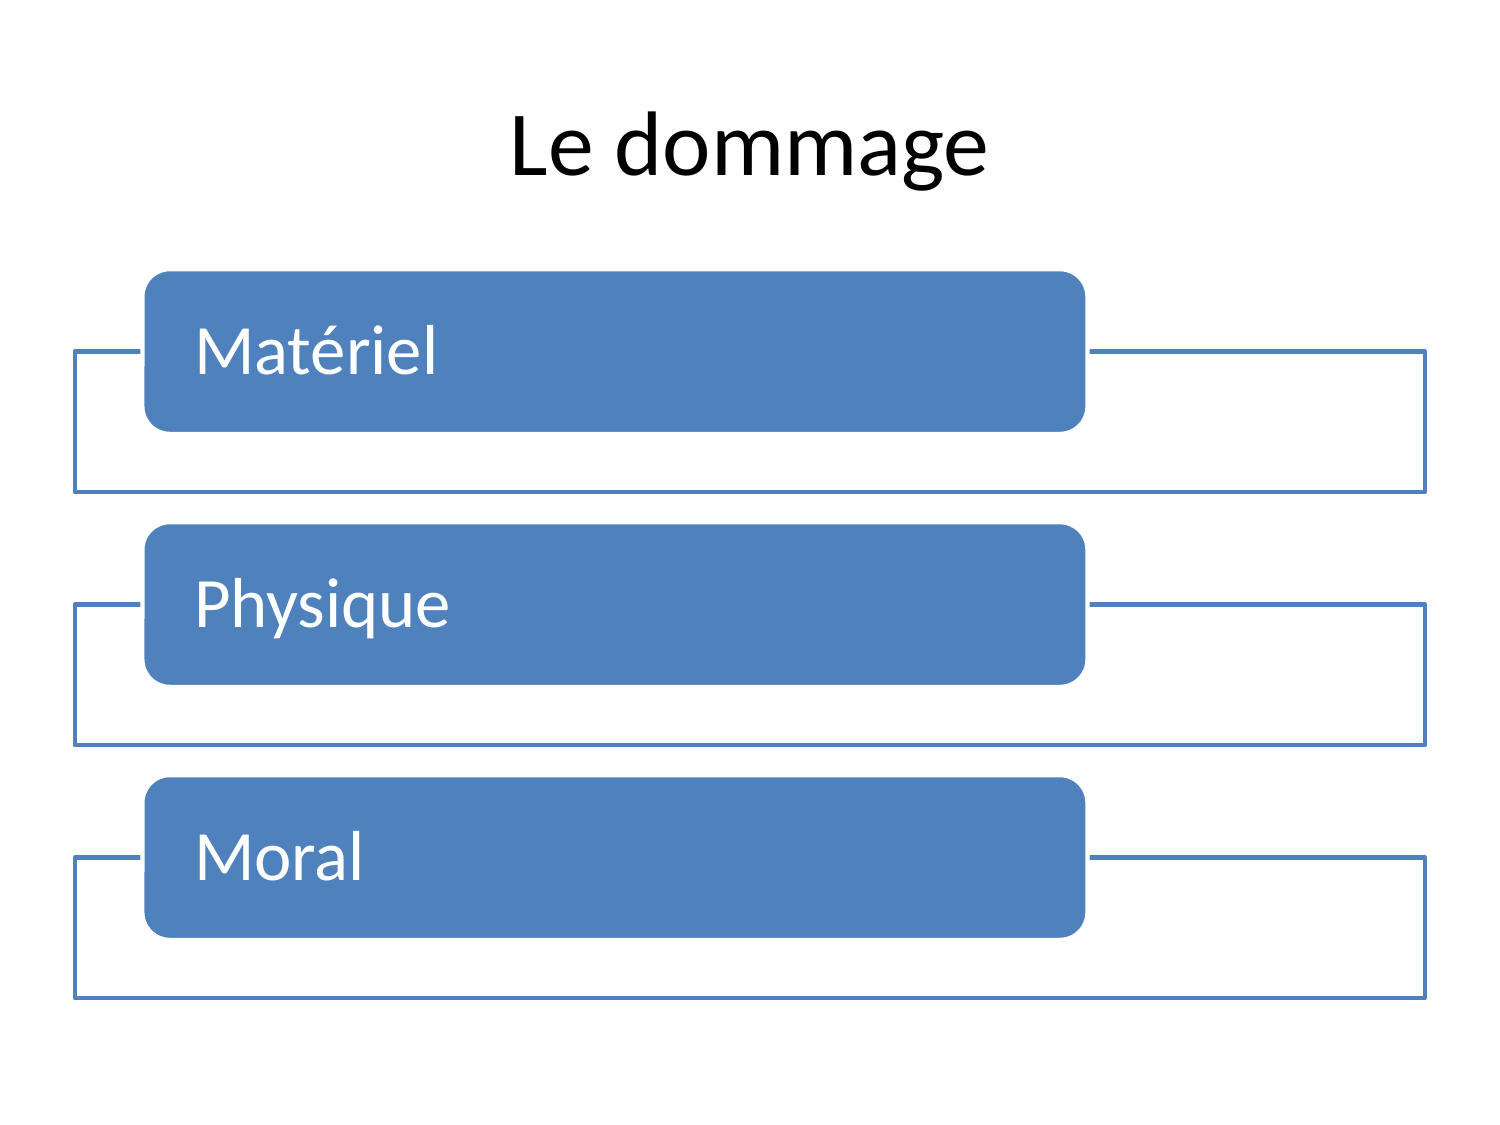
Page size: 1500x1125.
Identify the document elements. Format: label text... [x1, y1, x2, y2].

title Le dommage [75, 45, 1425, 233]
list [74, 262, 1426, 1006]
